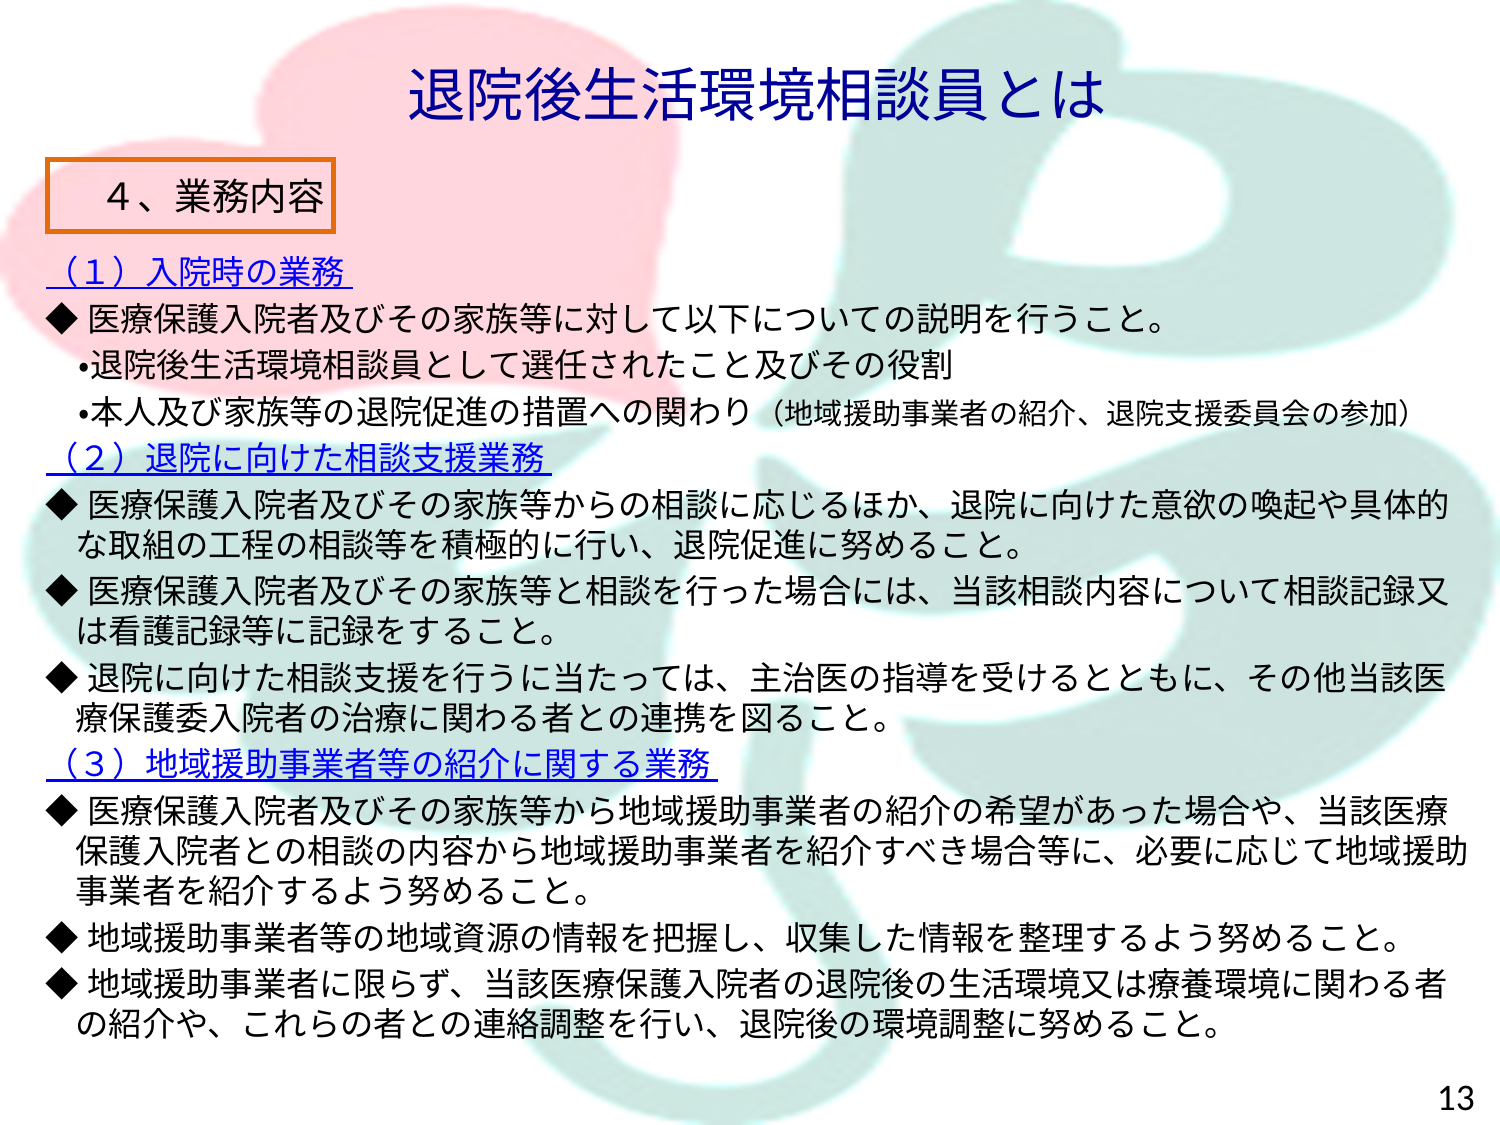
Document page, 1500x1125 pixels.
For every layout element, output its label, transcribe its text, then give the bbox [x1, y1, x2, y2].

picture [0, 0, 1500, 1125]
text_box [70, 178, 1418, 243]
list （１）入院時の業務 ◆医療保護入院者及びその家族等に対して以下についての説明を行うこと。 ・退院後生活環境相談員として選任されたこと及びその役割 ・本人及び家族等の退院促進の措置への関わり（地域援助事業者の紹介、退院支援委員会の参加） （２）退院に向けた相談支援業務 ◆医療保護入院者及びその家族等からの相談に応じるほか、退院に向けた意欲の喚起や具体的な取組の工程の相談等を積極的に行い、退院促進に努めること。 ◆医療保護入院者及びその家族等と相談を行った場合には、当該相談内容について相談記録又は看護記録等に記録をすること。 ◆退院に向けた相談支援を行うに当たっては、主治医の指導を受けるとともに、その他当該医療保護委入院者の治療に関わる者との連携を図ること。 （３）地域援助事業者等の紹介に関する業務 ◆医療保護入院者及びその家族等から地域援助事業者の紹介の希望があった場合や、当該医療保護入院者との相談の内容から地域援助事業者を紹介すべき場合等に、必要に応じて地域援助事業者を紹介するよう努めること。 ◆地域援助事業者等の地域資源の情報を把握し、収集した情報を整理するよう努めること。 ◆地域援助事業者に限らず、当該医療保護入院者の退院後の生活環境又は療養環境に関わる者の紹介や、これらの者との連絡調整を行い、退院後の環境調整に努めること。 [30, 243, 1484, 1079]
slide_number 13 [1139, 1065, 1490, 1125]
text_box 退院後生活環境相談員とは [30, 46, 1484, 140]
text_box ４、業務内容 [47, 159, 334, 232]
